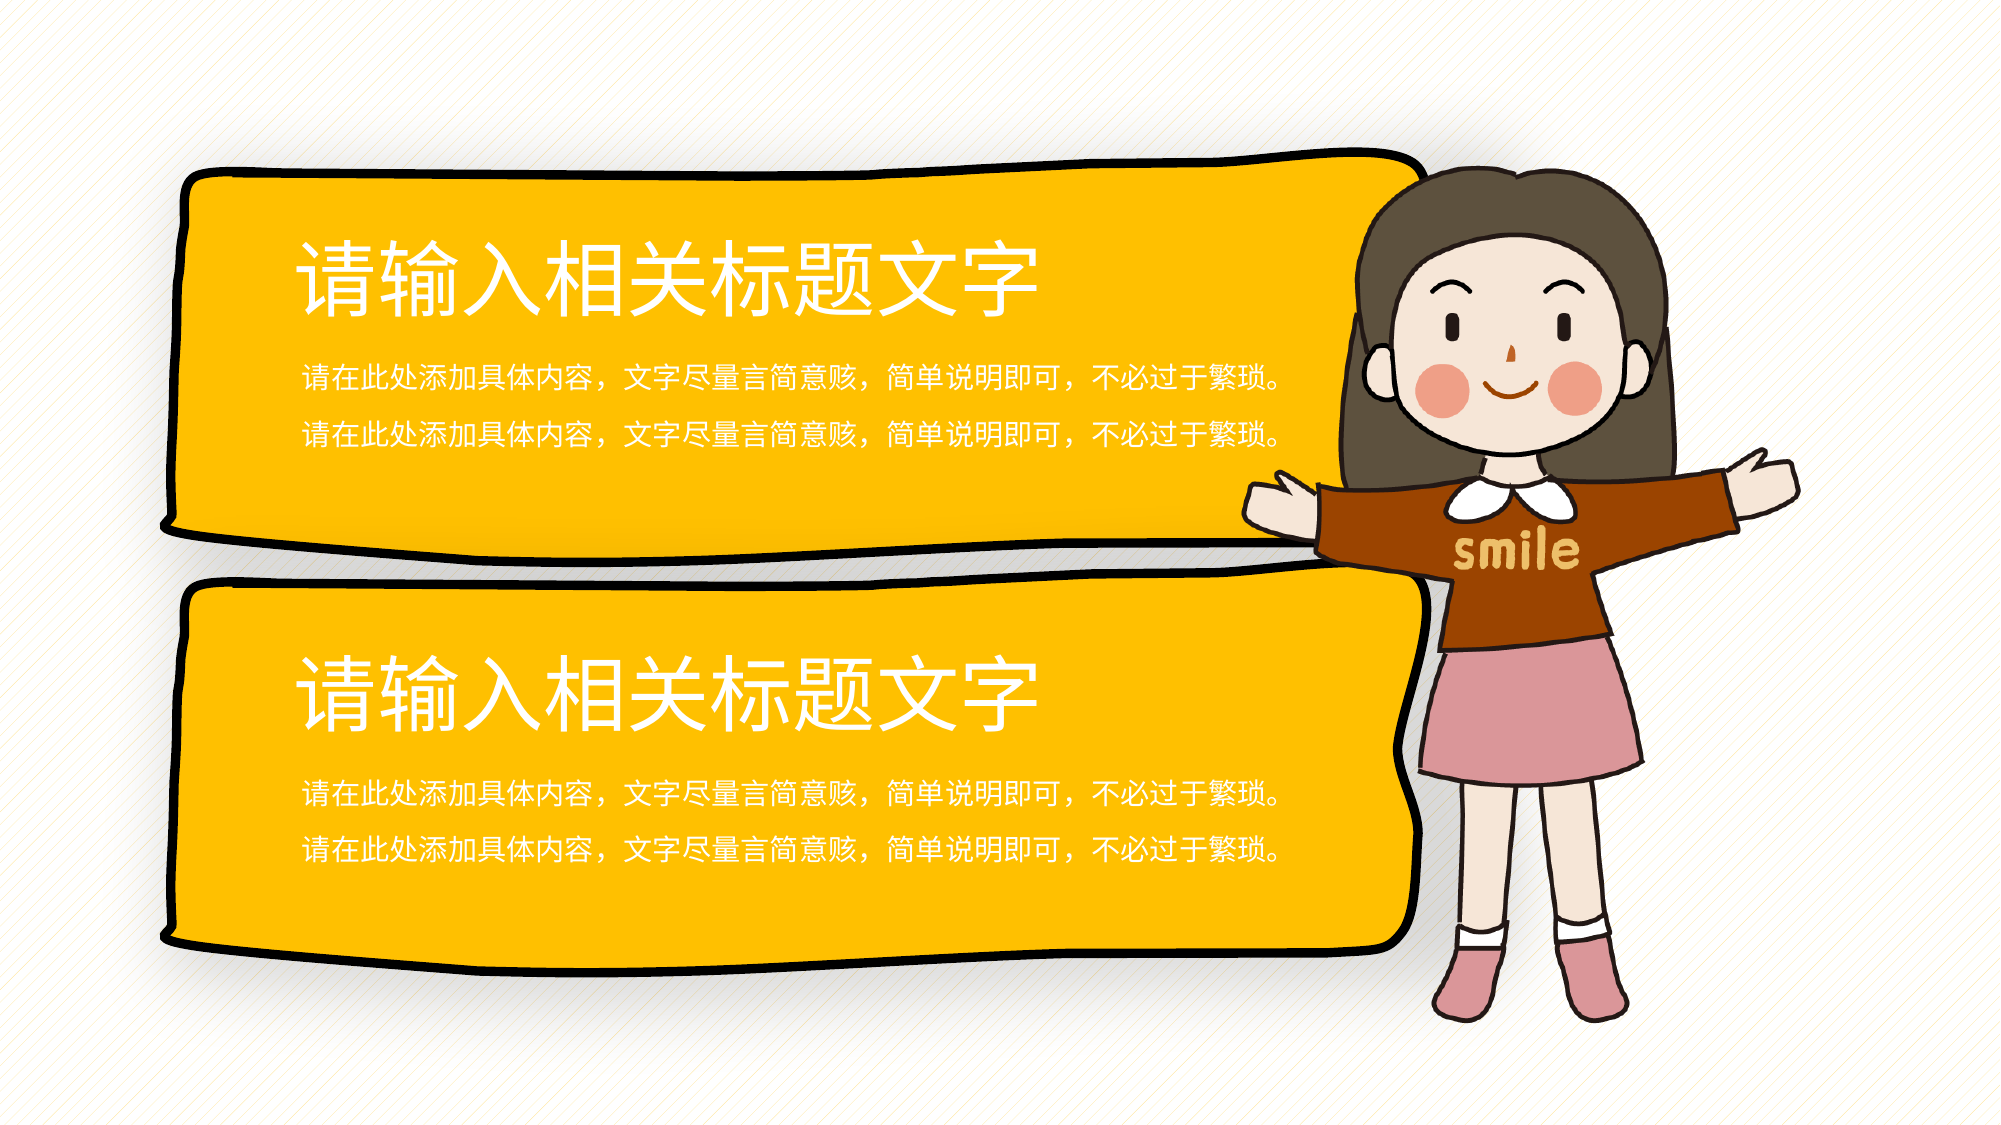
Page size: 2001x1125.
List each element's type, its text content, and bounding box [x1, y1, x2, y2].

text_box [163, 170, 860, 555]
picture [860, 85, 2000, 1040]
text_box 请在此处添加具体内容，文字尽量言简意赅，简单说明即可，不必过于繁琐。 请在此处添加具体内容，文字尽量言简意赅，简单说明即可，不必过于繁琐。 [287, 750, 860, 930]
text_box 请输入相关标题文字 [278, 219, 860, 335]
text_box 请输入相关标题文字 [278, 635, 860, 750]
text_box [163, 580, 860, 974]
text_box 请在此处添加具体内容，文字尽量言简意赅，简单说明即可，不必过于繁琐。 请在此处添加具体内容，文字尽量言简意赅，简单说明即可，不必过于繁琐。 [287, 335, 860, 515]
